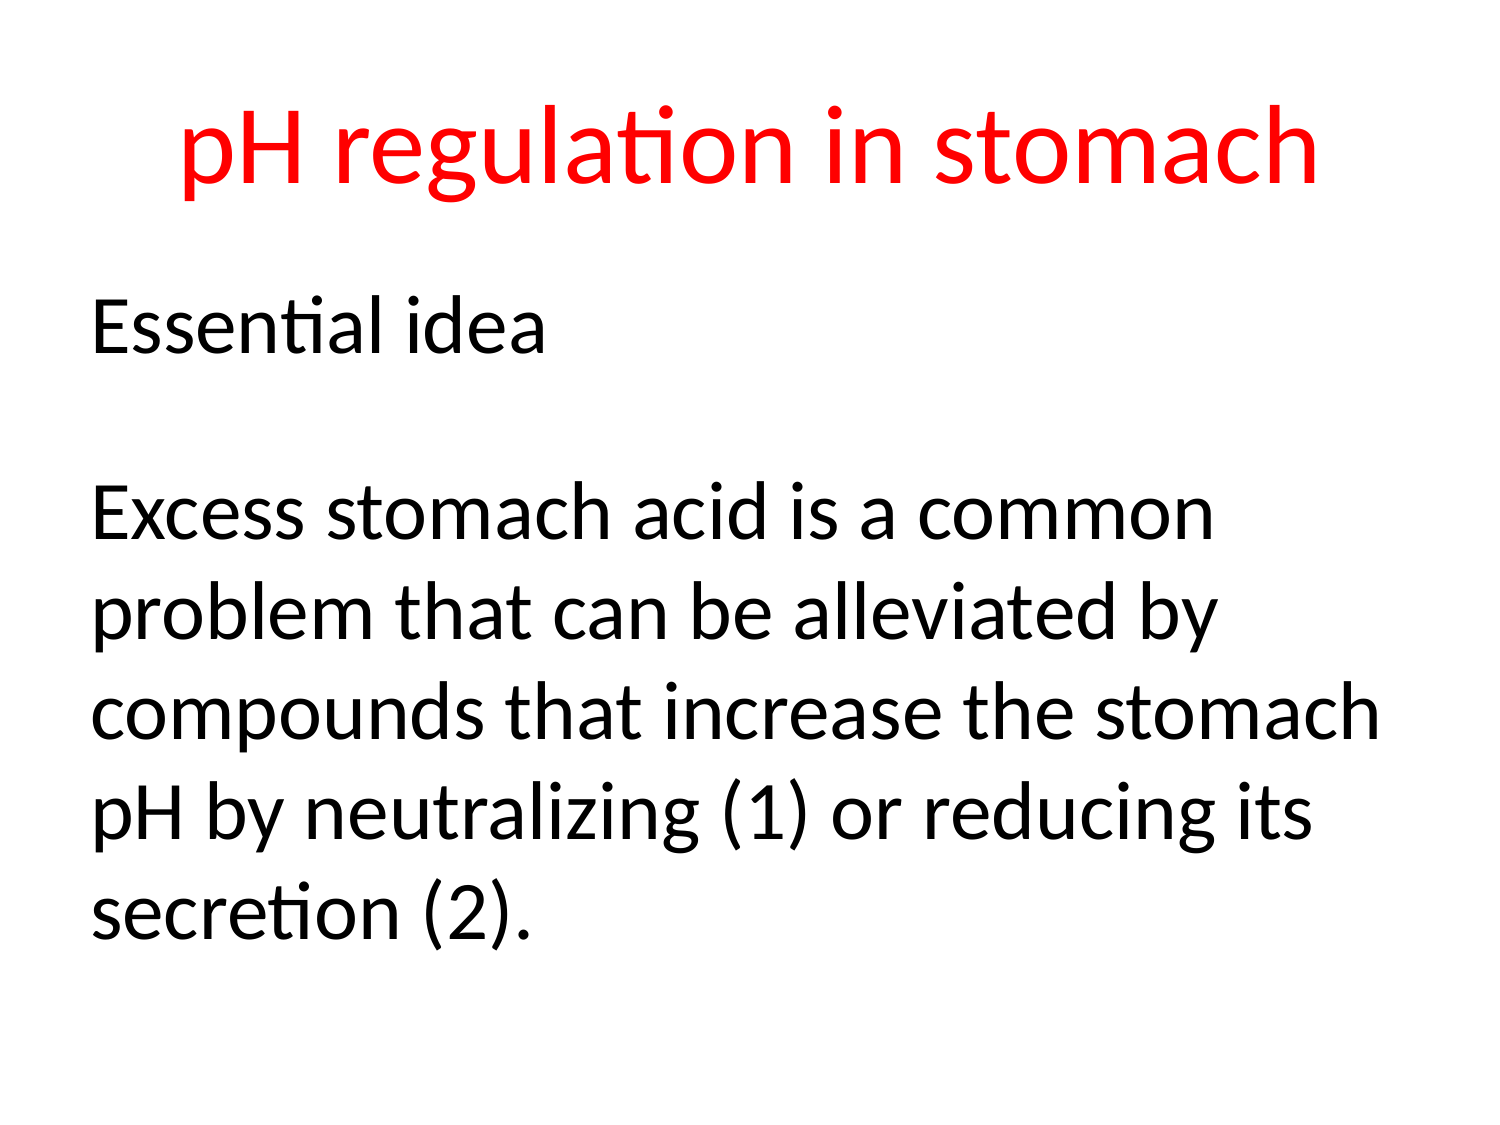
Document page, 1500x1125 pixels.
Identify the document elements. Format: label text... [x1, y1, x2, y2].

list Essential idea Excess stomach acid is a common problem that can be alleviated by compounds that increase the stomach pH by neutralizing (1) or reducing its secretion (2). [75, 262, 1425, 1005]
title pH regulation in stomach [75, 45, 1425, 233]
